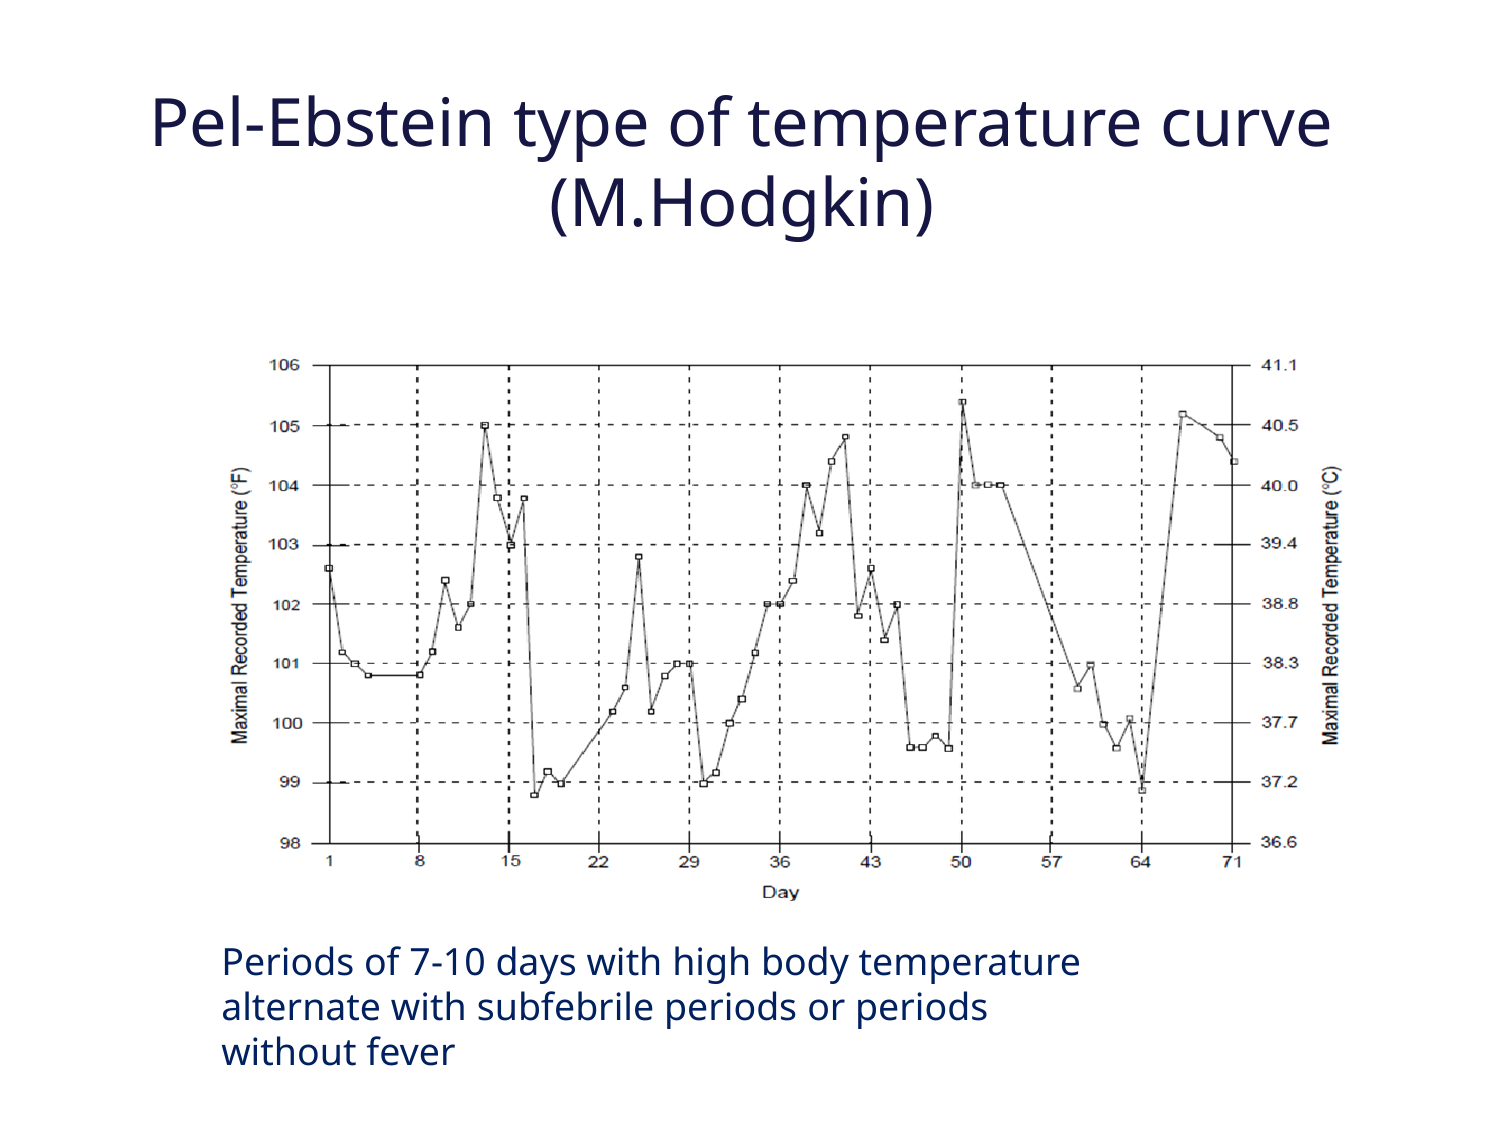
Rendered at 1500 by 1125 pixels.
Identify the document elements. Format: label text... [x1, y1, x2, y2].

text_box Periods of 7-10 days with high body temperature alternate with subfebrile periods or periods without fever [206, 930, 1117, 1081]
title Pel-Ebstein type of temperature curve (М.Hodgkin) [29, 66, 1455, 255]
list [206, 337, 1356, 901]
